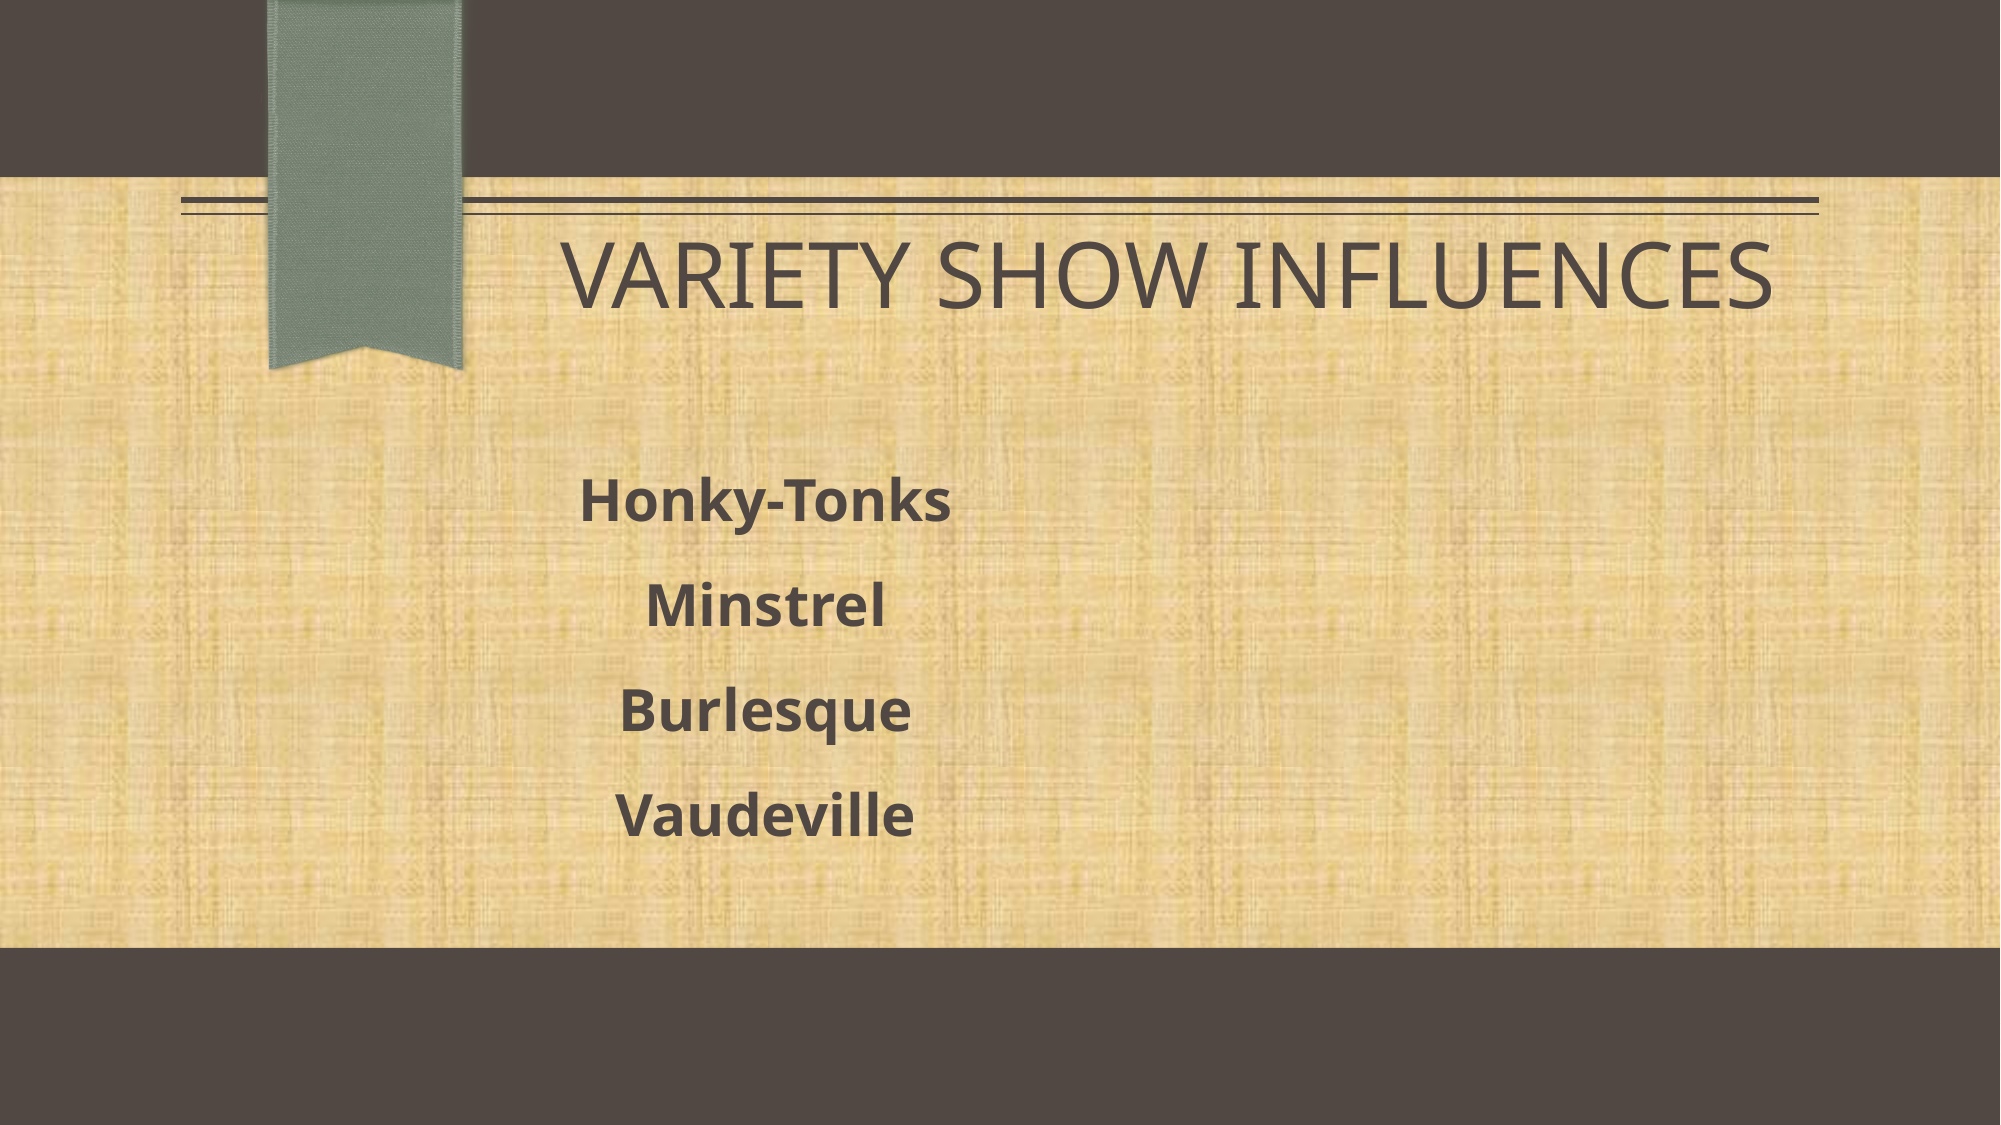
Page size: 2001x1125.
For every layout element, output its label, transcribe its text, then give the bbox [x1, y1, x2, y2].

picture [0, 0, 2001, 1125]
title Variety show Influences [560, 214, 1927, 343]
subtitle Honky-Tonks Minstrel Burlesque Vaudeville [181, 421, 1350, 897]
